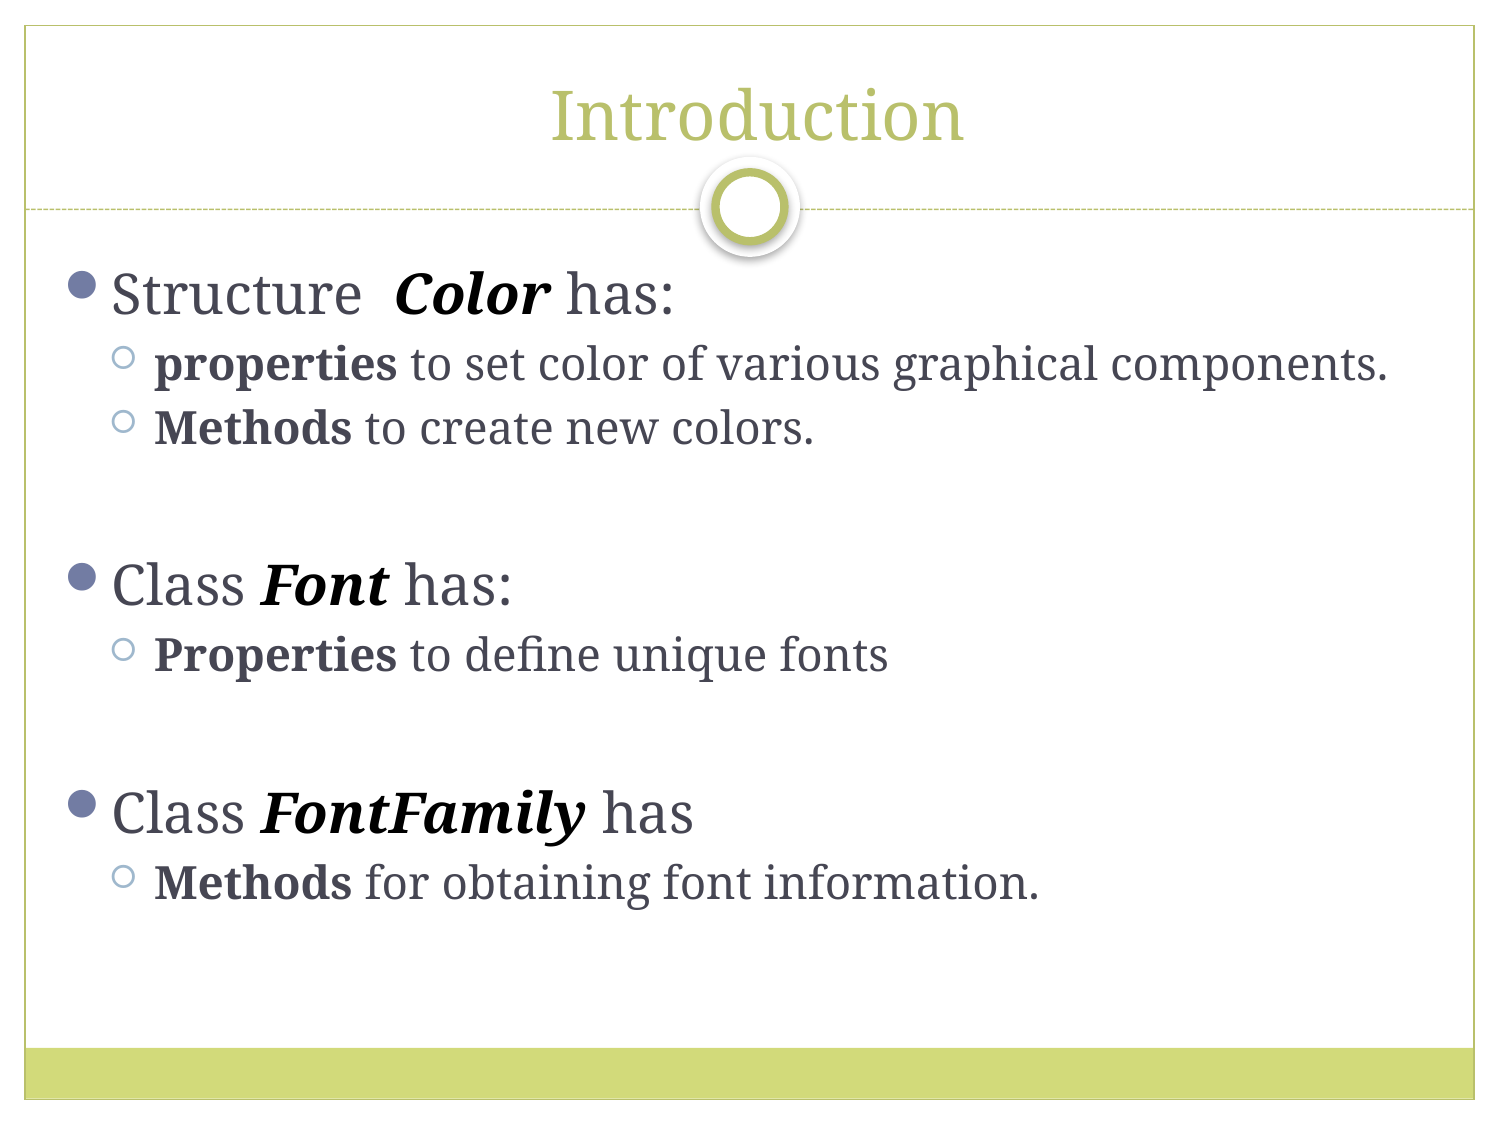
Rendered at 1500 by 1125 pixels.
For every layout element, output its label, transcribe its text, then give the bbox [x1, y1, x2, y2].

title Introduction [49, 37, 1450, 162]
list Structure Color has: properties to set color of various graphical components. Methods to create new colors. Class Font has: Properties to define unique fonts Class FontFamily has Methods for obtaining font information. [49, 250, 1445, 1001]
